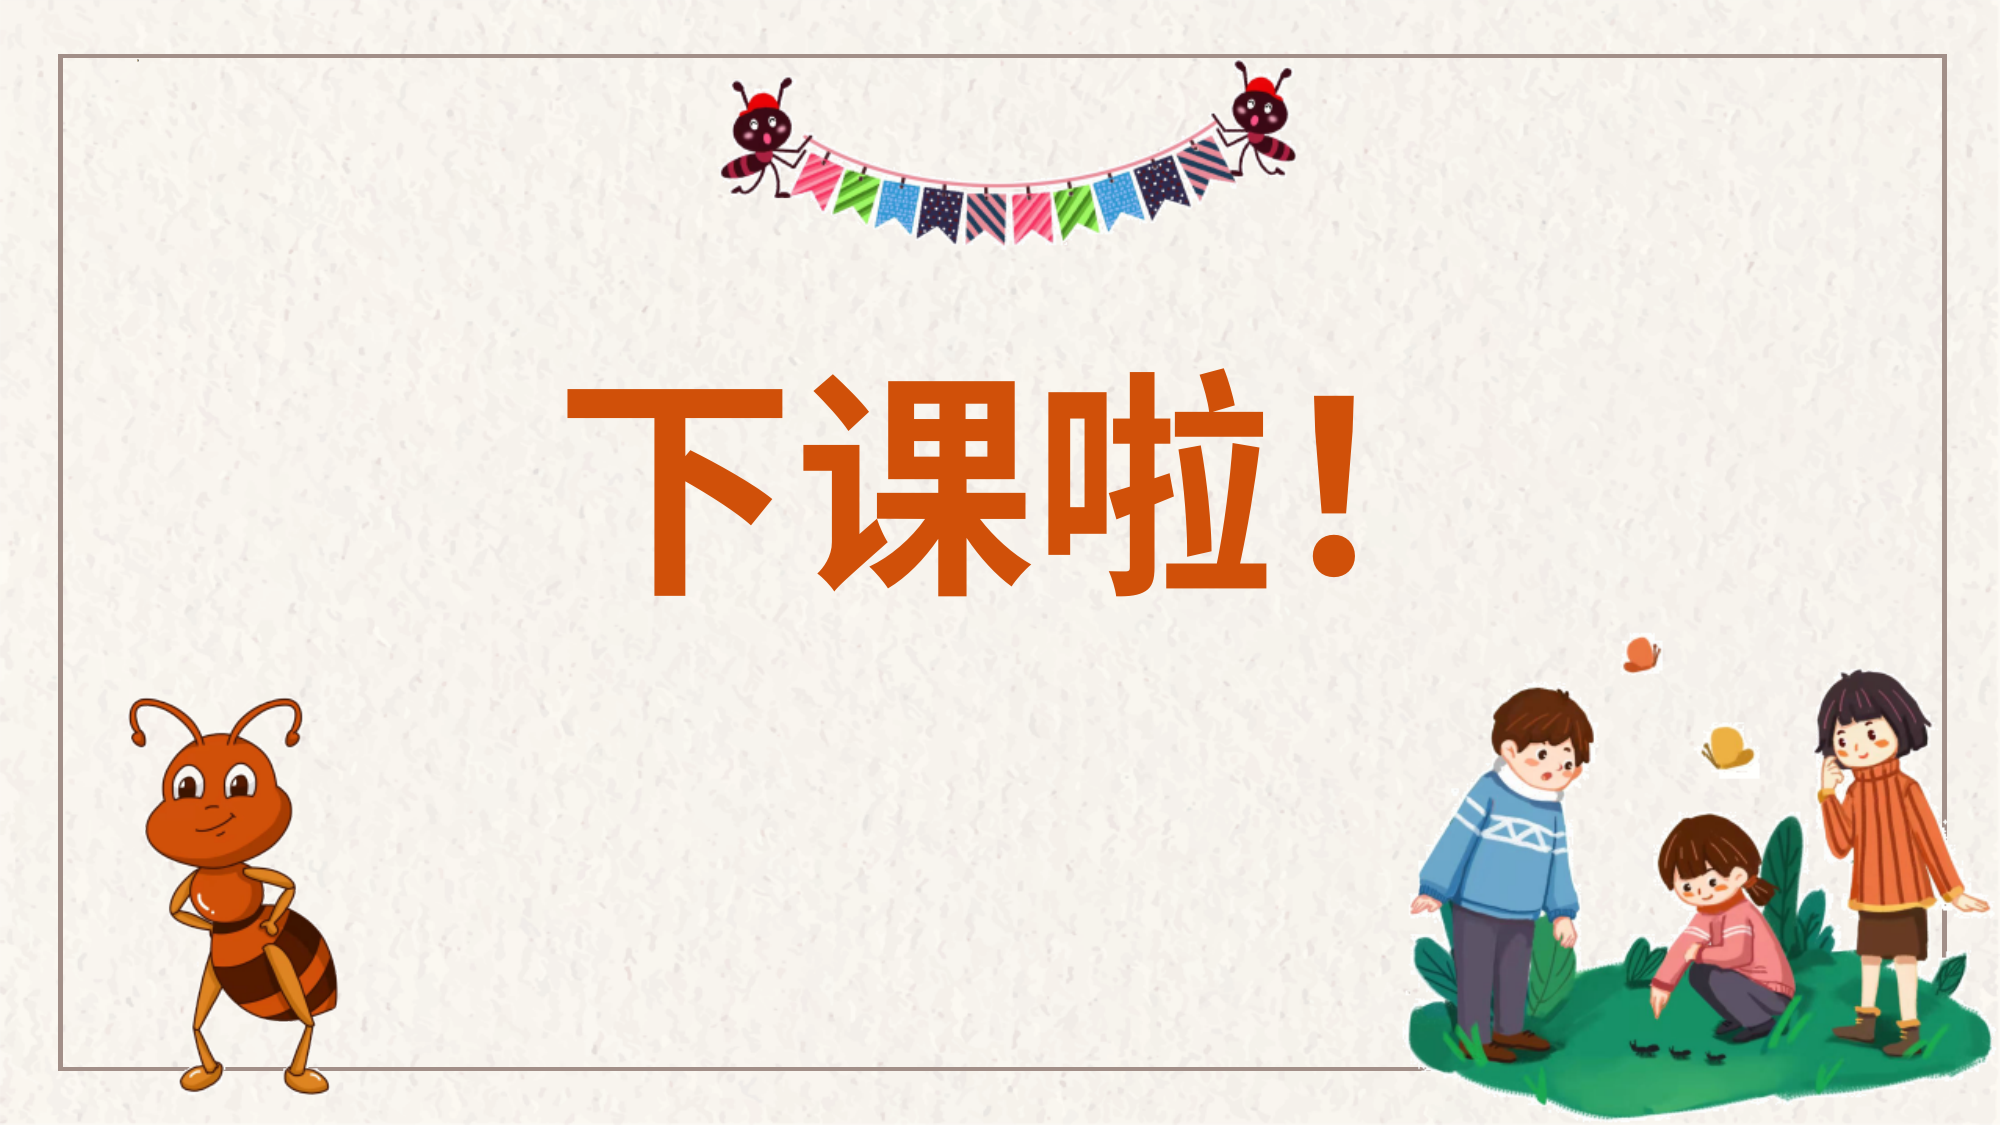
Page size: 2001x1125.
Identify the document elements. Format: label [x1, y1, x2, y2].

text_box [60, 55, 1945, 1070]
picture [0, 0, 2000, 1125]
